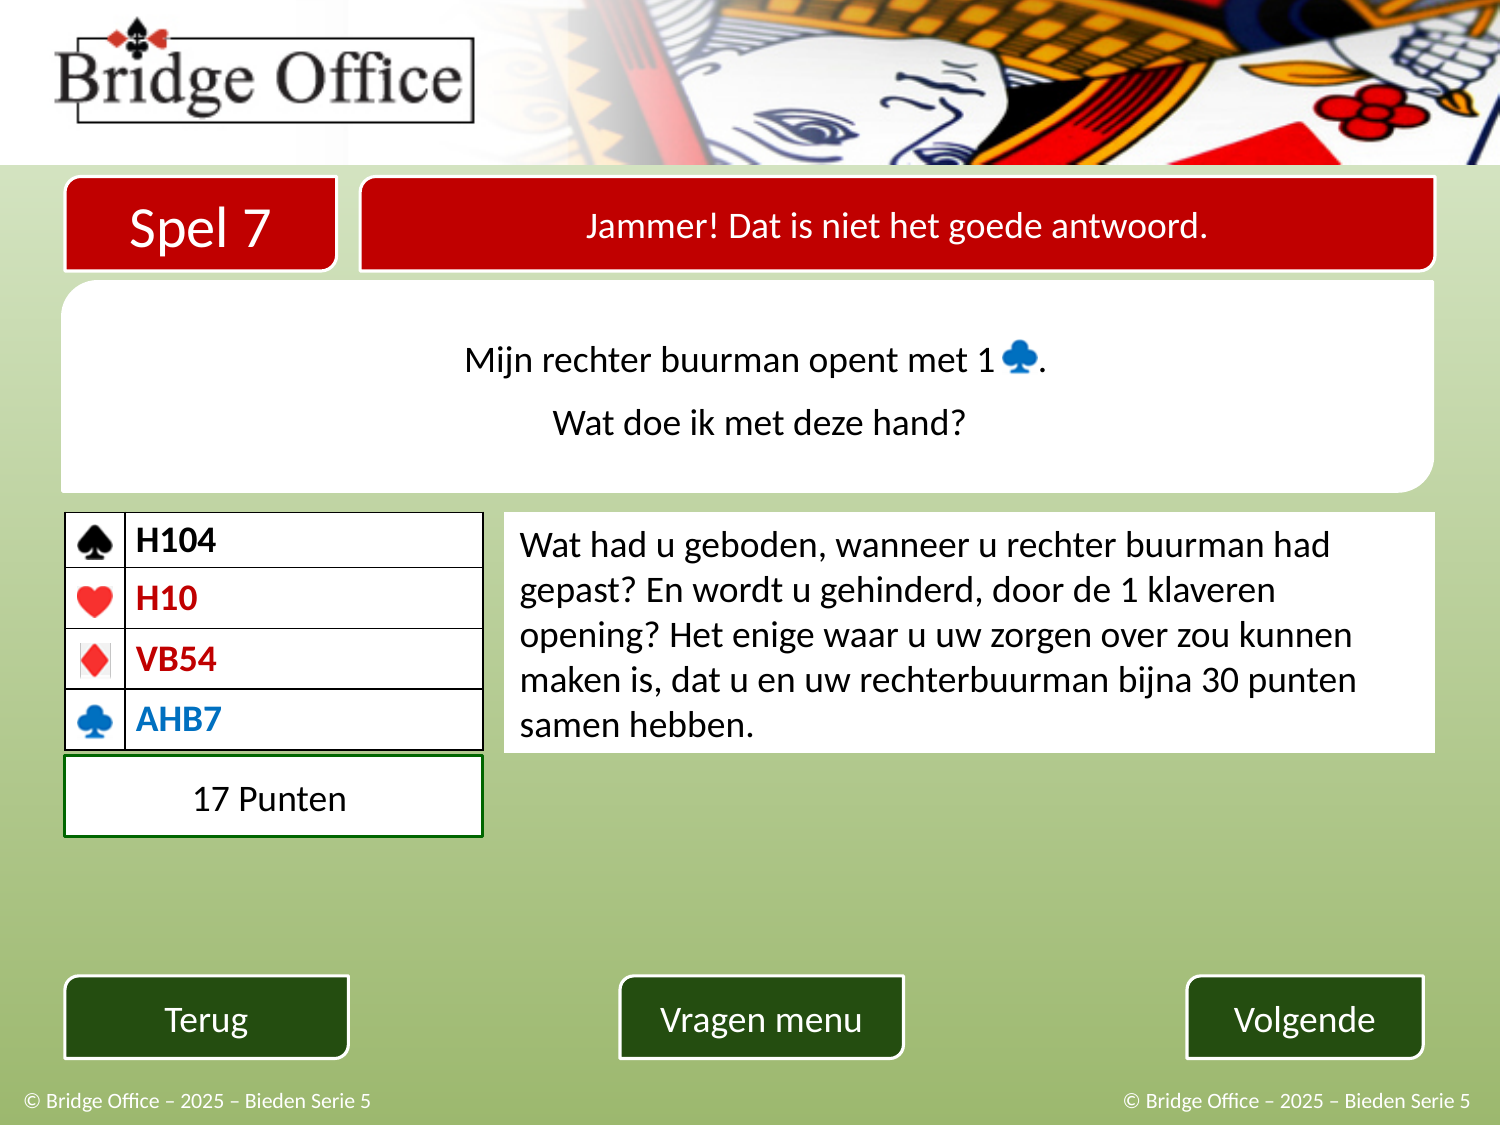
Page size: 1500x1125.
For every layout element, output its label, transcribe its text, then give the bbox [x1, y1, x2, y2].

picture [77, 585, 114, 618]
table_cell [66, 629, 124, 688]
table_header [66, 513, 124, 567]
picture [0, 0, 1500, 166]
text_box Wat doe ik met deze hand? [537, 390, 986, 451]
text_box Spel 7 [63, 179, 339, 273]
text_box Wat had u geboden, wanneer u rechter buurman had gepast? En wordt u gehinderd, door de 1 klaveren opening? Het enige waar u uw zorgen over zou kunnen maken is, dat u en uw rechterbuurman bijna 30 punten samen hebben. [504, 512, 1435, 753]
table_cell VB54 [126, 629, 482, 688]
table_header H104 [126, 513, 482, 567]
text_box 17 Punten [63, 754, 484, 838]
table_cell [66, 690, 124, 749]
table_cell H10 [126, 568, 482, 628]
picture [1001, 339, 1038, 375]
text_box Mijn rechter buurman opent met 1 . [449, 327, 1075, 388]
text_box Vragen menu [618, 974, 906, 1061]
text_box © Bridge Office – 2025 – Bieden Serie 5 [8, 1079, 393, 1121]
table_cell AHB7 [126, 690, 482, 749]
text_box Volgende [1185, 974, 1425, 1061]
text_box [61, 280, 1435, 493]
picture [77, 524, 114, 561]
text_box Terug [63, 974, 350, 1061]
picture [77, 643, 114, 679]
table_cell [66, 568, 124, 628]
text_box © Bridge Office – 2025 – Bieden Serie 5 [1107, 1079, 1500, 1121]
text_box Jammer! Dat is niet het goede antwoord. [358, 179, 1437, 273]
picture [77, 703, 114, 740]
